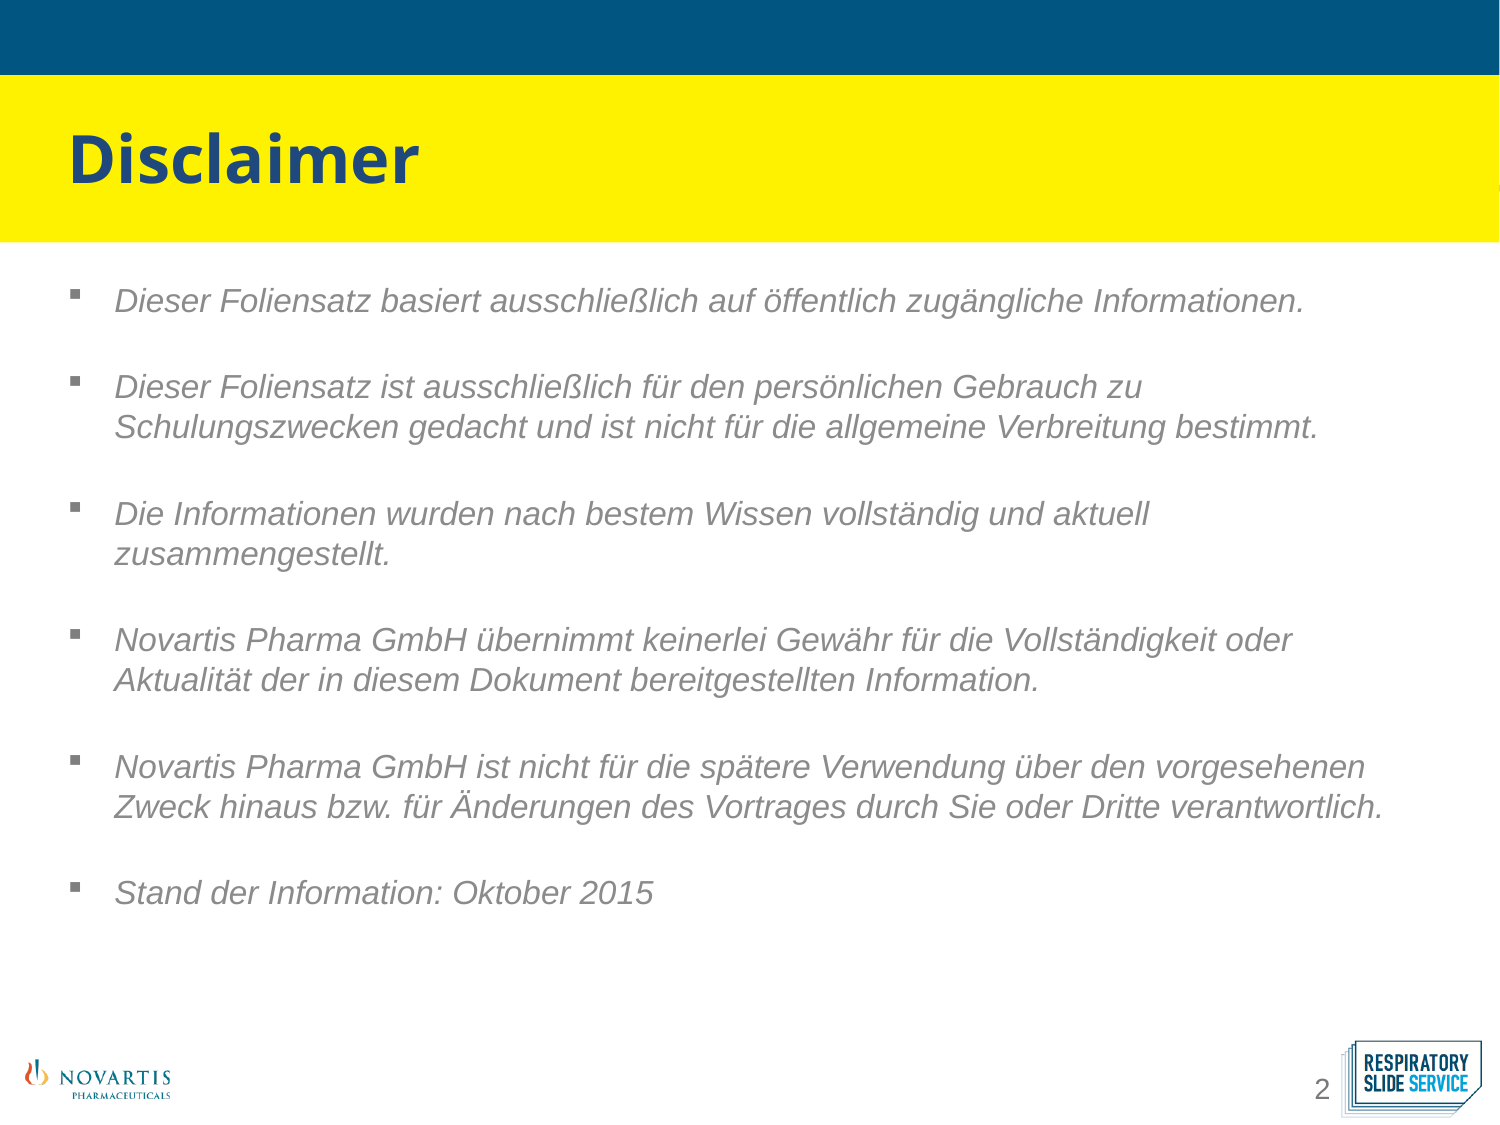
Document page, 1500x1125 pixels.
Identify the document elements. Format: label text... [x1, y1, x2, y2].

picture [25, 1059, 170, 1099]
text_box Dieser Foliensatz basiert ausschließlich auf öffentlich zugängliche Informationen. Dieser Foliensatz ist ausschließlich für den persönlichen Gebrauch zu Schulungszwecken gedacht und ist nicht für die allgemeine Verbreitung bestimmt. Die Informationen wurden nach bestem Wissen vollständig und aktuell zusammengestellt. Novartis Pharma GmbH übernimmt keinerlei Gewähr für die Vollständigkeit oder Aktualität der in diesem Dokument bereitgestellten Information. Novartis Pharma GmbH ist nicht für die spätere Verwendung über den vorgesehenen Zweck hinaus bzw. für Änderungen des Vortrages durch Sie oder Dritte verantwortlich. Stand der Information: Oktober 2015 [67, 279, 1418, 940]
picture [1328, 1027, 1497, 1125]
text_box Disclaimer [67, 87, 1418, 227]
